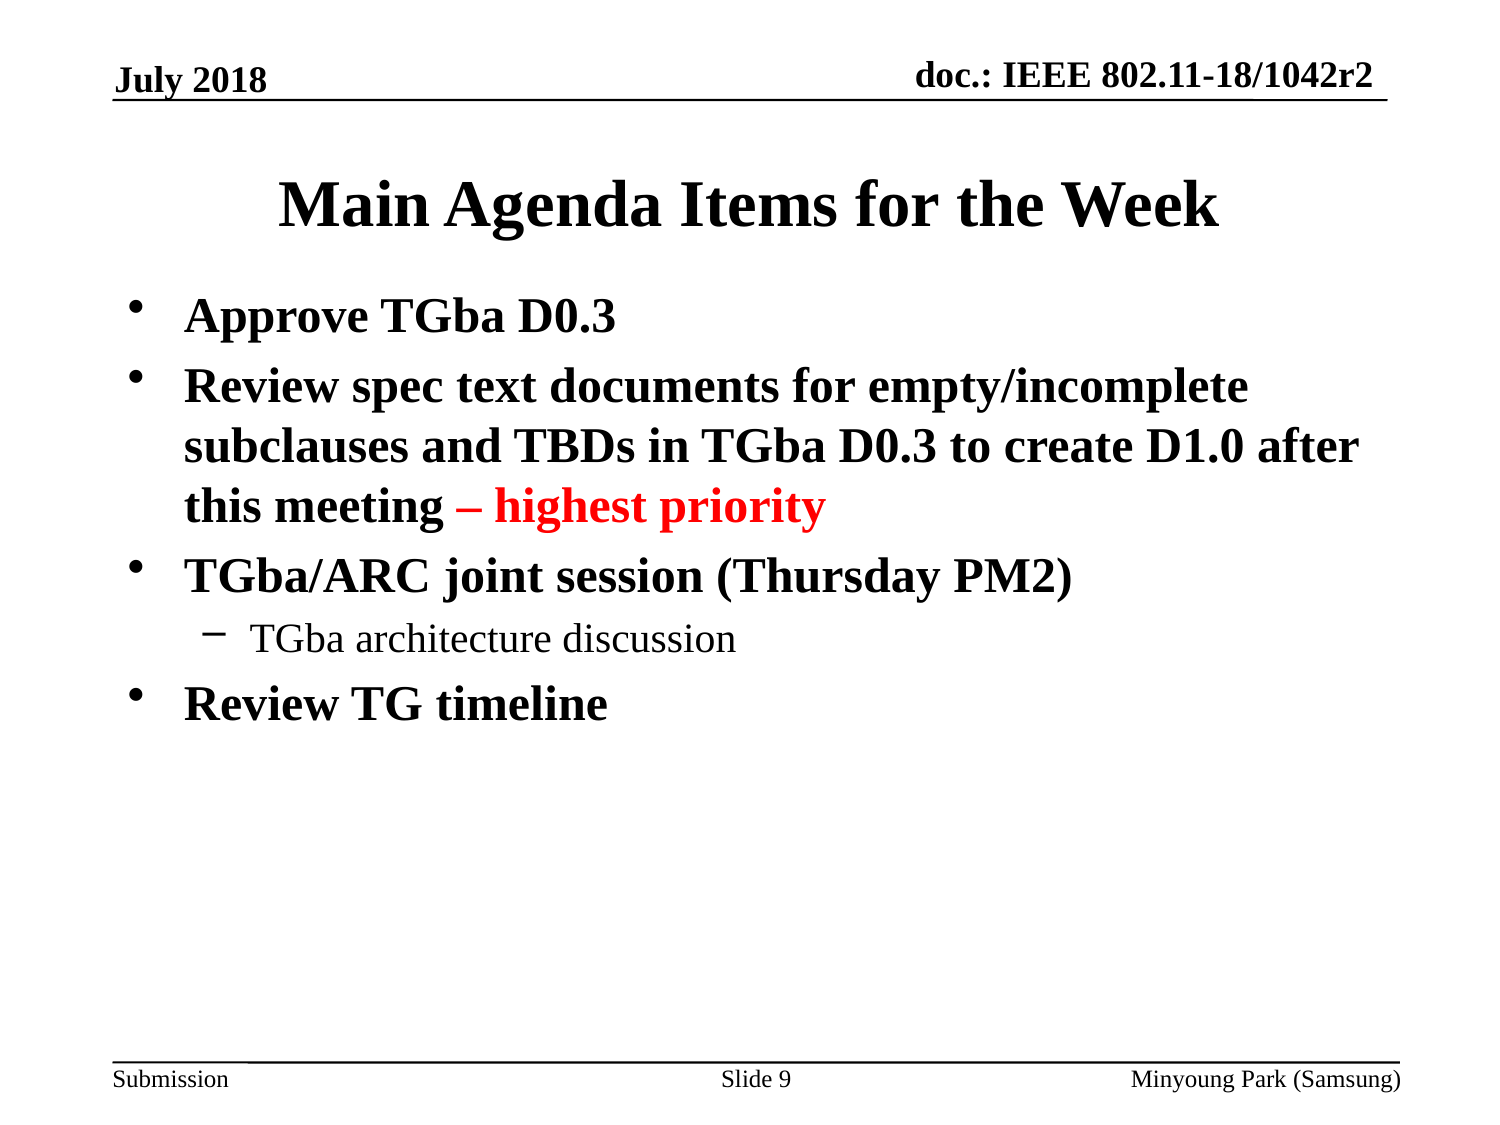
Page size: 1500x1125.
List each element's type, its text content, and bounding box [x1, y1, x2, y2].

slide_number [114, 54, 335, 101]
footer Minyoung Park (Samsung) [949, 1061, 1402, 1093]
title Main Agenda Items for the Week [112, 112, 1388, 275]
list Approve TGba D0.3 Review spec text documents for empty/incomplete subclauses and TBDs in TGba D0.3 to create D1.0 after this meeting – highest priority TGba/ARC joint session (Thursday PM2) TGba architecture discussion Review TG timeline [112, 275, 1450, 1050]
slide_number Slide 9 [712, 1061, 800, 1093]
